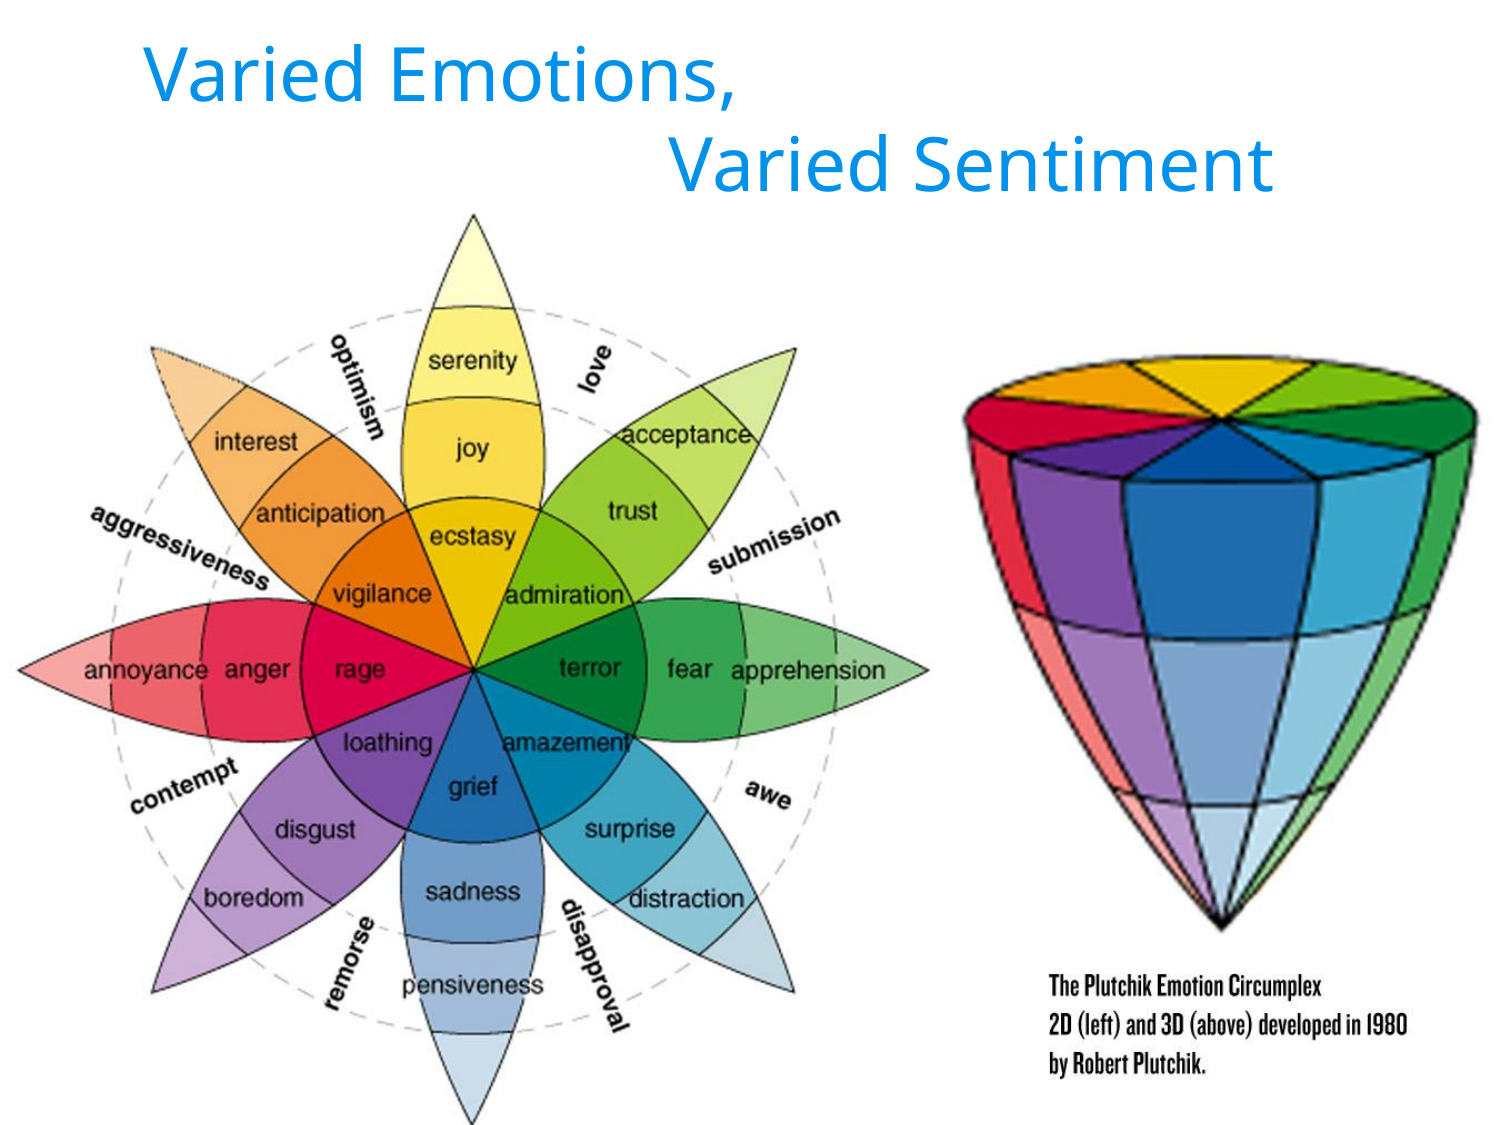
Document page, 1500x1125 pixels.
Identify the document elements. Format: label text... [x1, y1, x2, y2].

picture [0, 0, 1500, 1125]
title Varied Emotions, Varied Sentiment [128, 67, 1372, 197]
